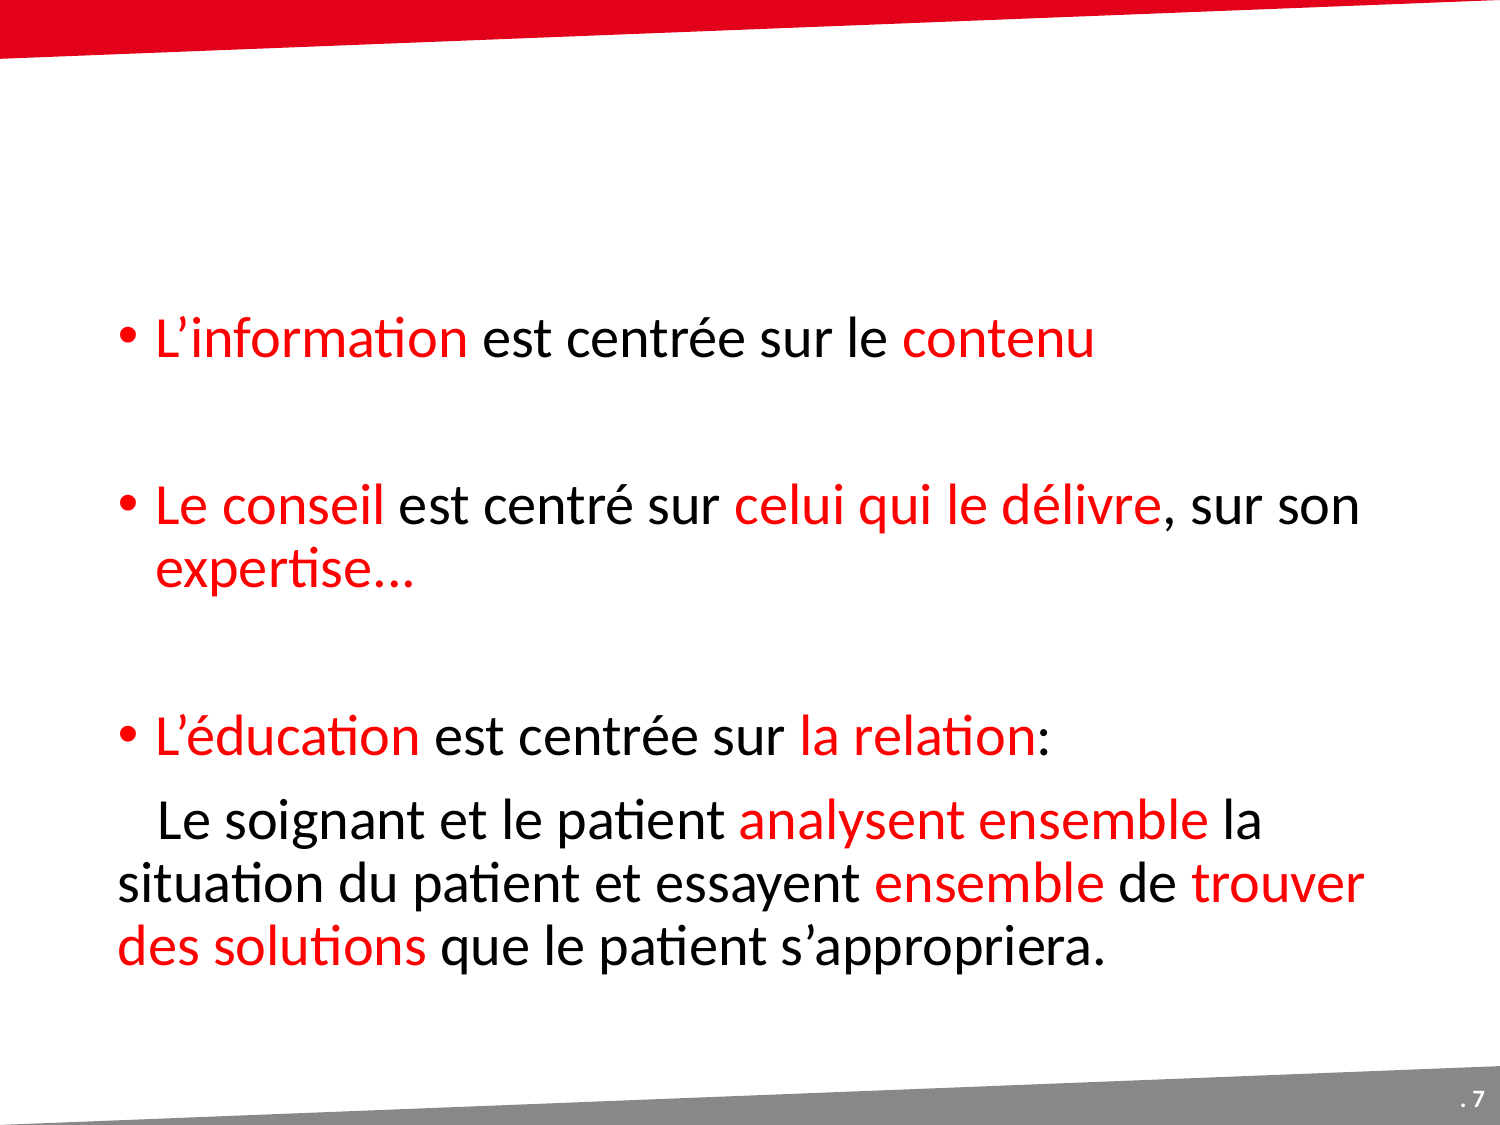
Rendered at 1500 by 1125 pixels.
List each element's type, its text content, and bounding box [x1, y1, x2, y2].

slide_number . 7 [1162, 1067, 1500, 1125]
list L’information est centrée sur le contenu Le conseil est centré sur celui qui le délivre, sur son expertise... L’éducation est centrée sur la relation: Le soignant et le patient analysent ensemble la situation du patient et essayent ensemble de trouver des solutions que le patient s’appropriera. [103, 299, 1397, 1014]
